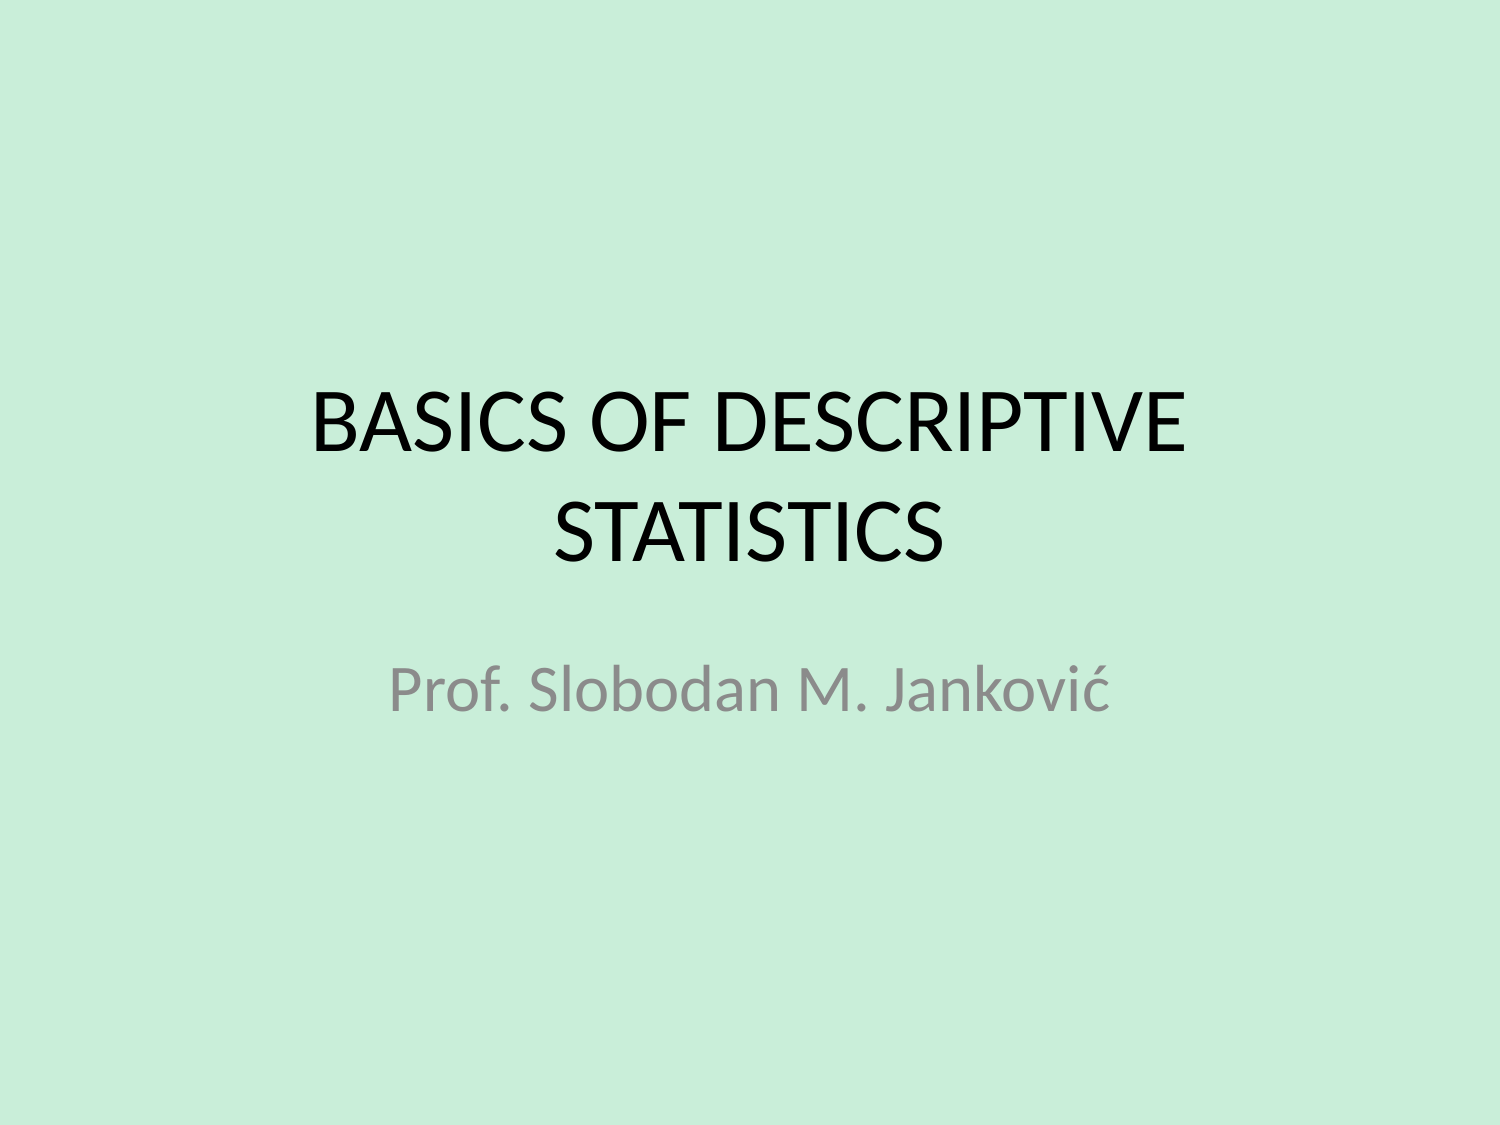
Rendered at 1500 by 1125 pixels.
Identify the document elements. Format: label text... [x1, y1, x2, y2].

subtitle Prof. Slobodan M. Janković [225, 637, 1275, 925]
title BASICS OF DESCRIPTIVE STATISTICS [112, 349, 1388, 591]
